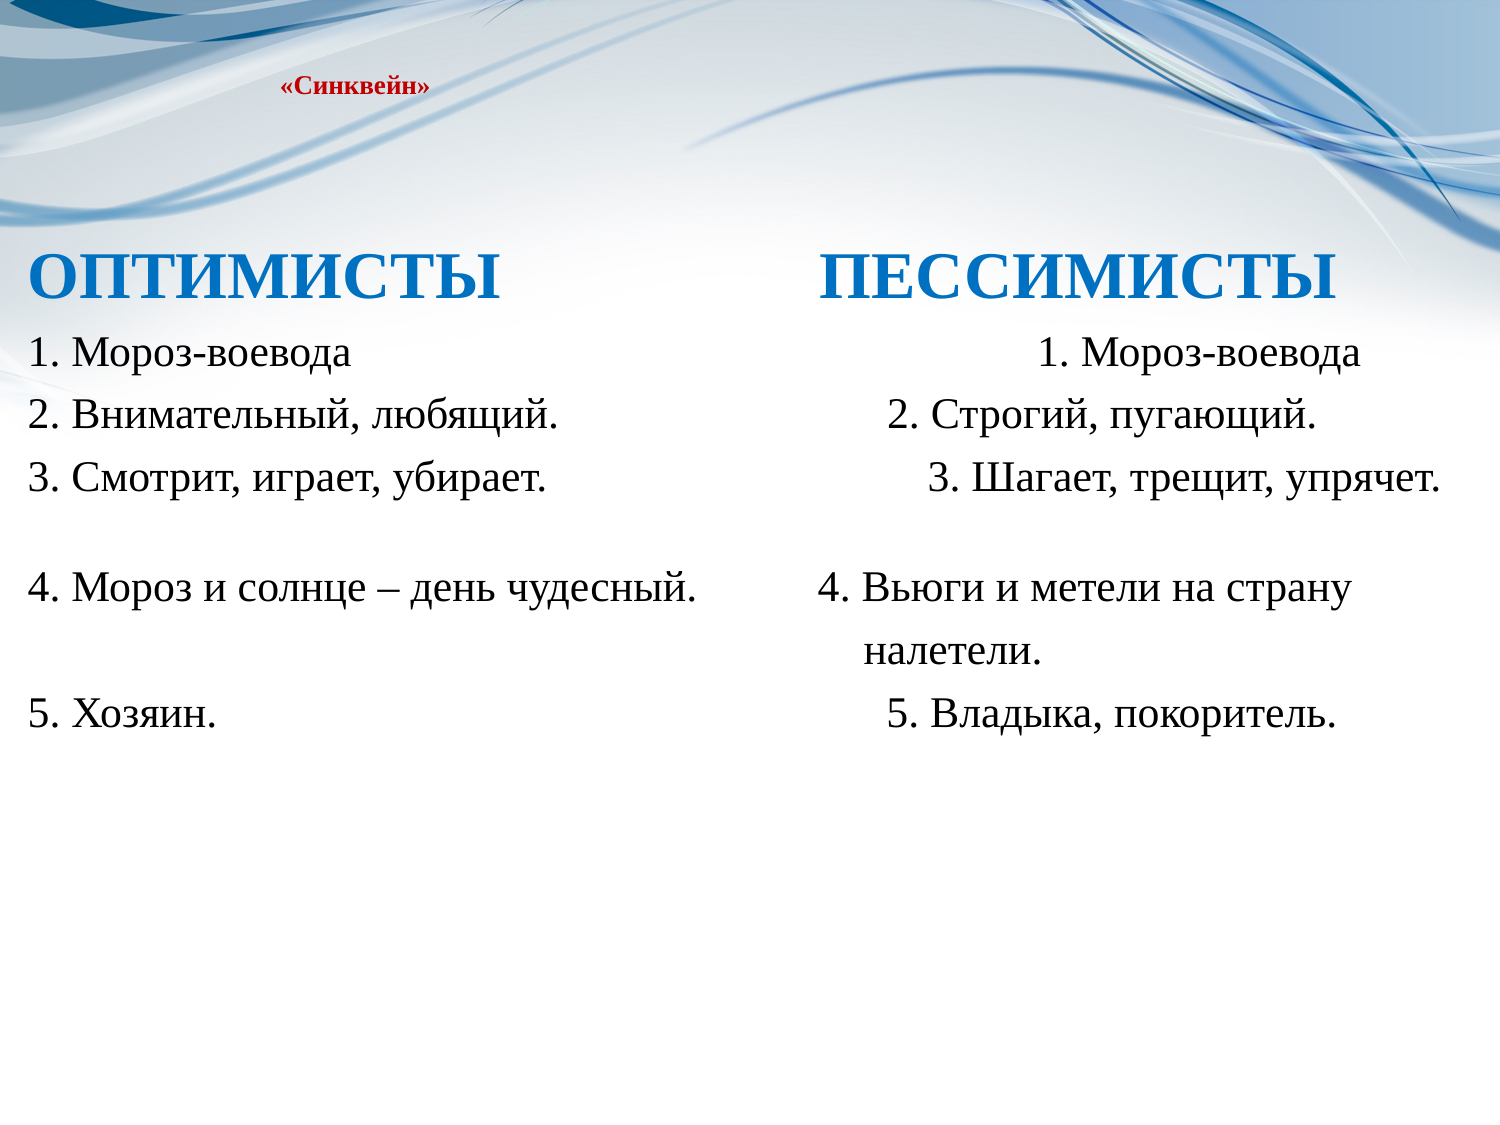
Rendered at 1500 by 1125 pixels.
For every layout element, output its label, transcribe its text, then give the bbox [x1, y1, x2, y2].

picture [0, 0, 1500, 1125]
list ОПТИМИСТЫ ПЕССИМИСТЫ 1. Мороз-воевода 1. Мороз-воевода 2. Внимательный, любящий. 2. Строгий, пугающий. 3. Смотрит, играет, убирает. 3. Шагает, трещит, упрячет. 4. Мороз и солнце – день чудесный. 4. Вьюги и метели на страну налетели. 5. Хозяин. 5. Владыка, покоритель. [12, 137, 1490, 1114]
title «Синквейн» [103, 10, 1397, 137]
